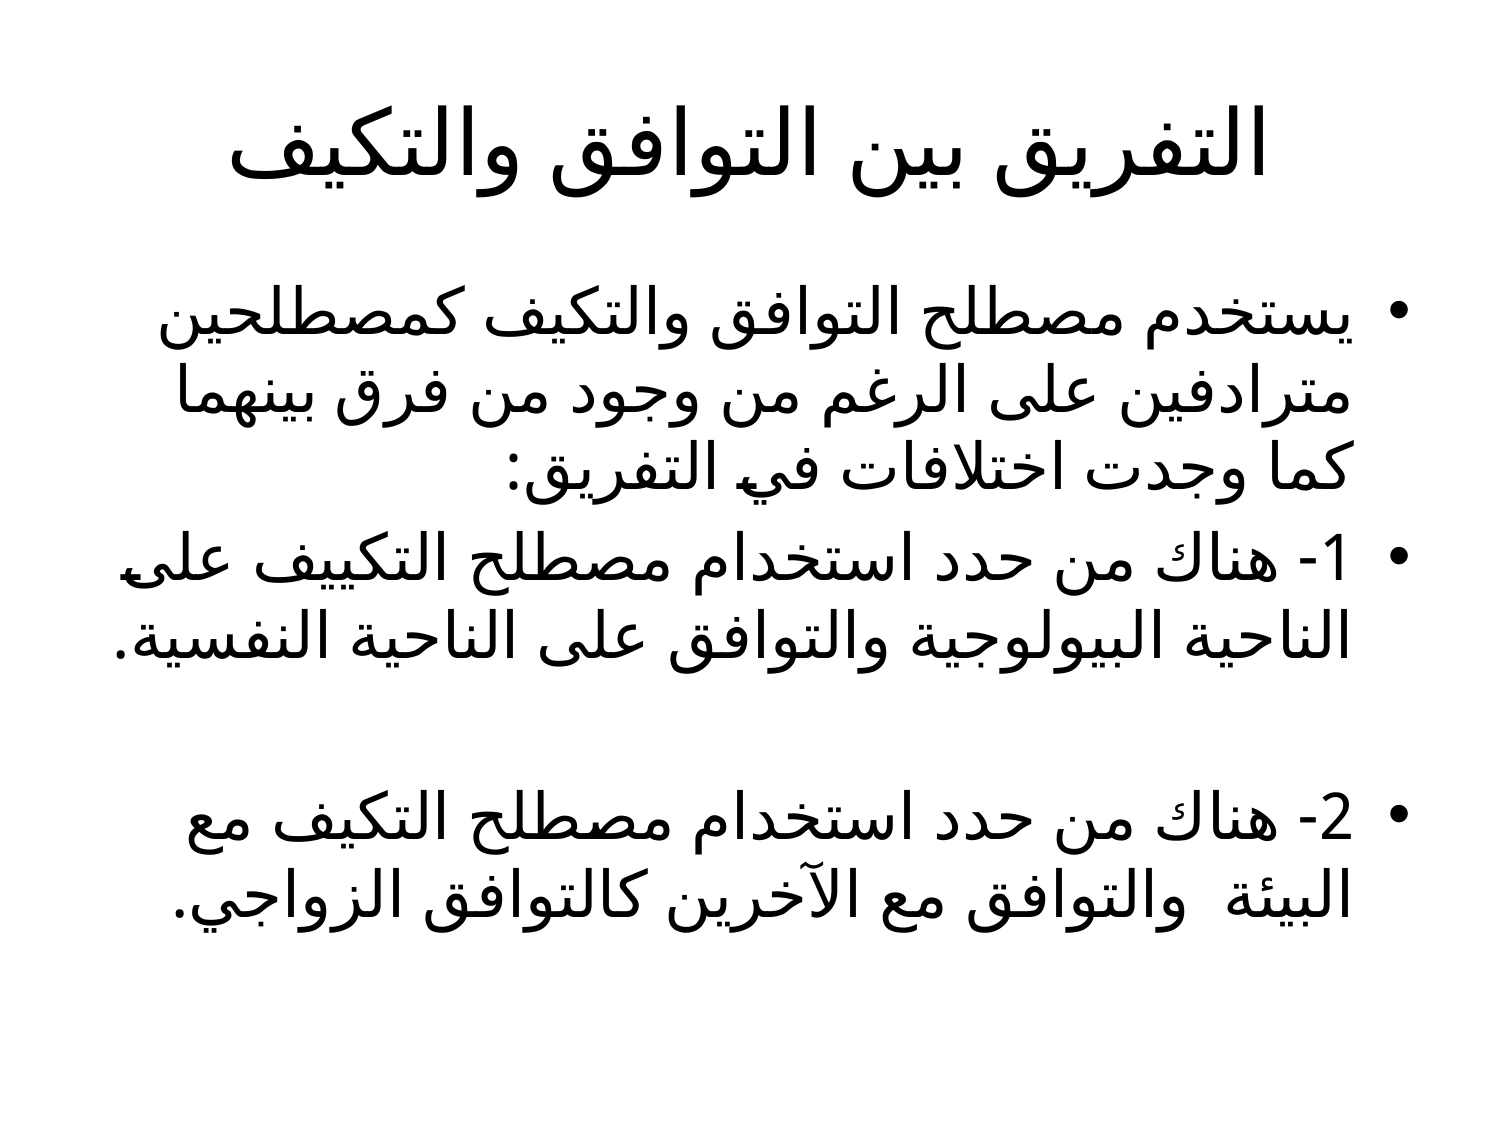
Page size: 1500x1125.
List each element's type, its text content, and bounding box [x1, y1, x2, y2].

title التفريق بين التوافق والتكيف [75, 45, 1425, 233]
list يستخدم مصطلح التوافق والتكيف كمصطلحين مترادفين على الرغم من وجود من فرق بينهما كما وجدت اختلافات في التفريق: 1- هناك من حدد استخدام مصطلح التكييف على الناحية البيولوجية والتوافق على الناحية النفسية. 2- هناك من حدد استخدام مصطلح التكيف مع البيئة والتوافق مع الآخرين كالتوافق الزواجي. [75, 262, 1425, 1005]
